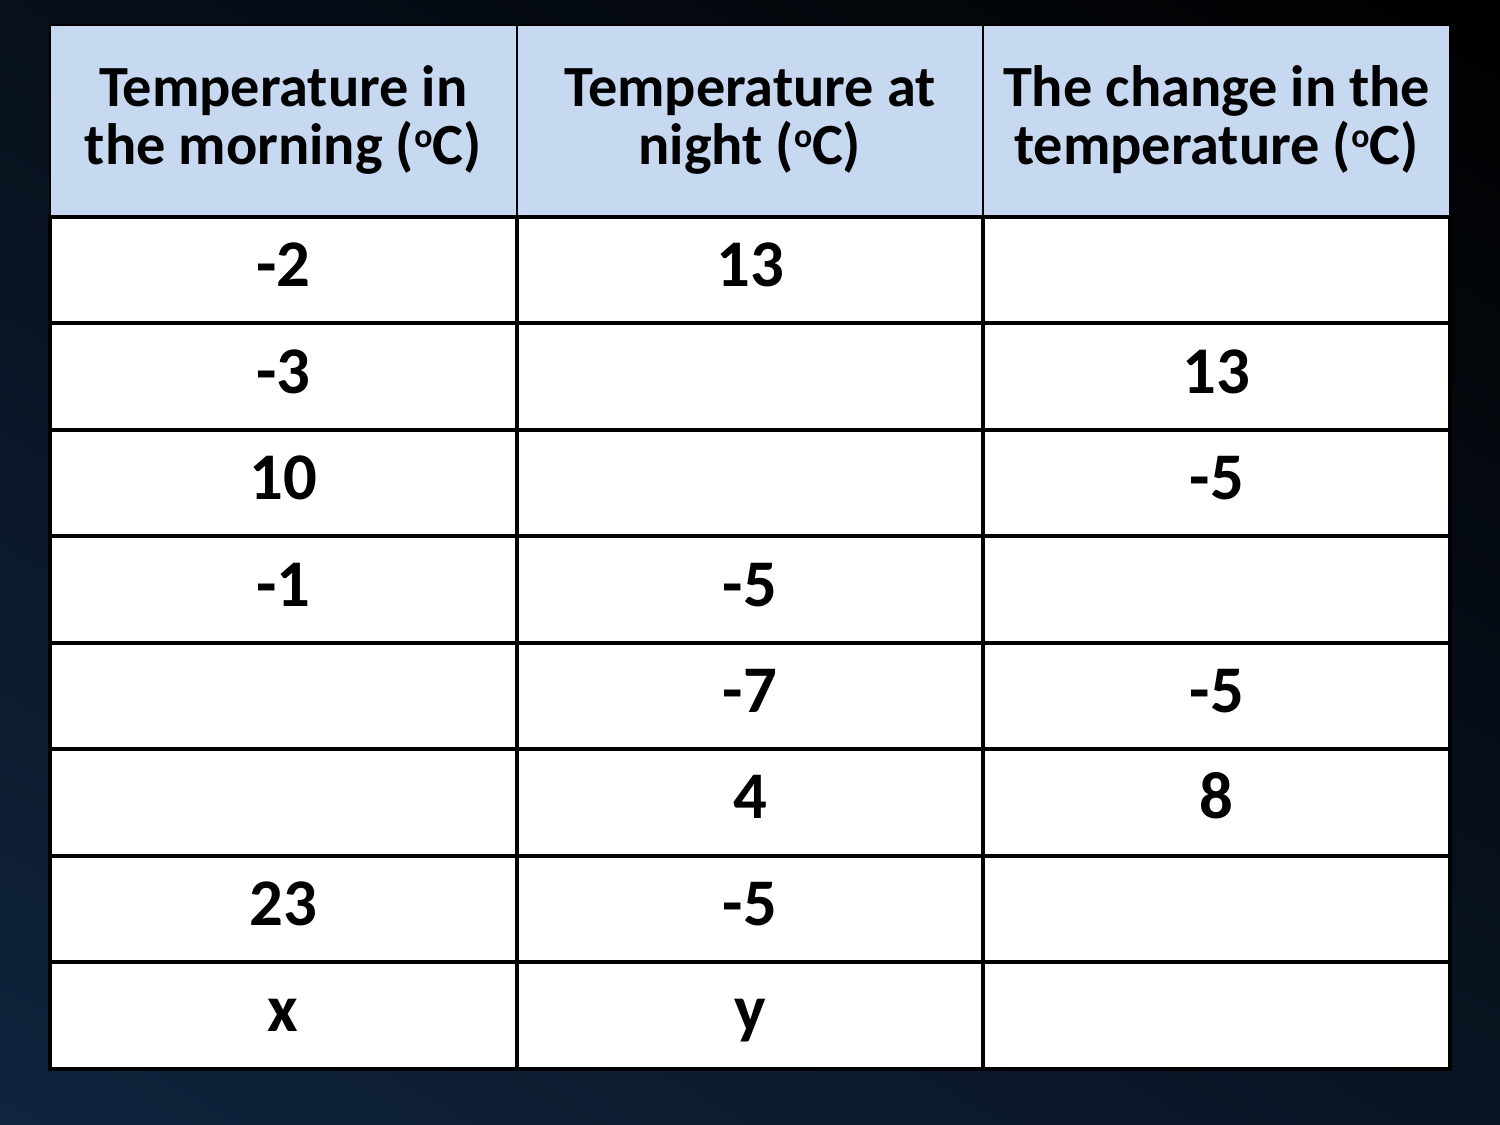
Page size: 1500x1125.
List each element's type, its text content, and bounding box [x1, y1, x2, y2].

table_cell -5 [519, 858, 981, 960]
table_cell -5 [985, 432, 1448, 534]
table_cell [985, 219, 1448, 321]
table_header Temperature in the morning (oC) [51, 26, 516, 215]
table_cell [52, 645, 515, 747]
table_cell [519, 325, 981, 428]
table_cell [52, 751, 515, 854]
table_cell 23 [52, 858, 515, 960]
table_cell -5 [519, 538, 981, 641]
table_cell -1 [52, 538, 515, 641]
table_cell -2 [52, 219, 515, 321]
table_cell [985, 964, 1448, 1067]
table_cell -5 [985, 645, 1448, 747]
table_cell 13 [519, 219, 981, 321]
table_cell -3 [52, 325, 515, 428]
table_cell 10 [52, 432, 515, 534]
table_cell 8 [985, 751, 1448, 854]
table_cell [985, 538, 1448, 641]
table_cell [519, 432, 981, 534]
table_header Temperature at night (oC) [518, 26, 982, 215]
table_cell -7 [519, 645, 981, 747]
table_cell 13 [985, 325, 1448, 428]
table_cell x [52, 964, 515, 1067]
table_cell y [519, 964, 981, 1067]
table_cell 4 [519, 751, 981, 854]
table_header The change in the temperature (oC) [984, 26, 1449, 215]
table_cell [985, 858, 1448, 960]
